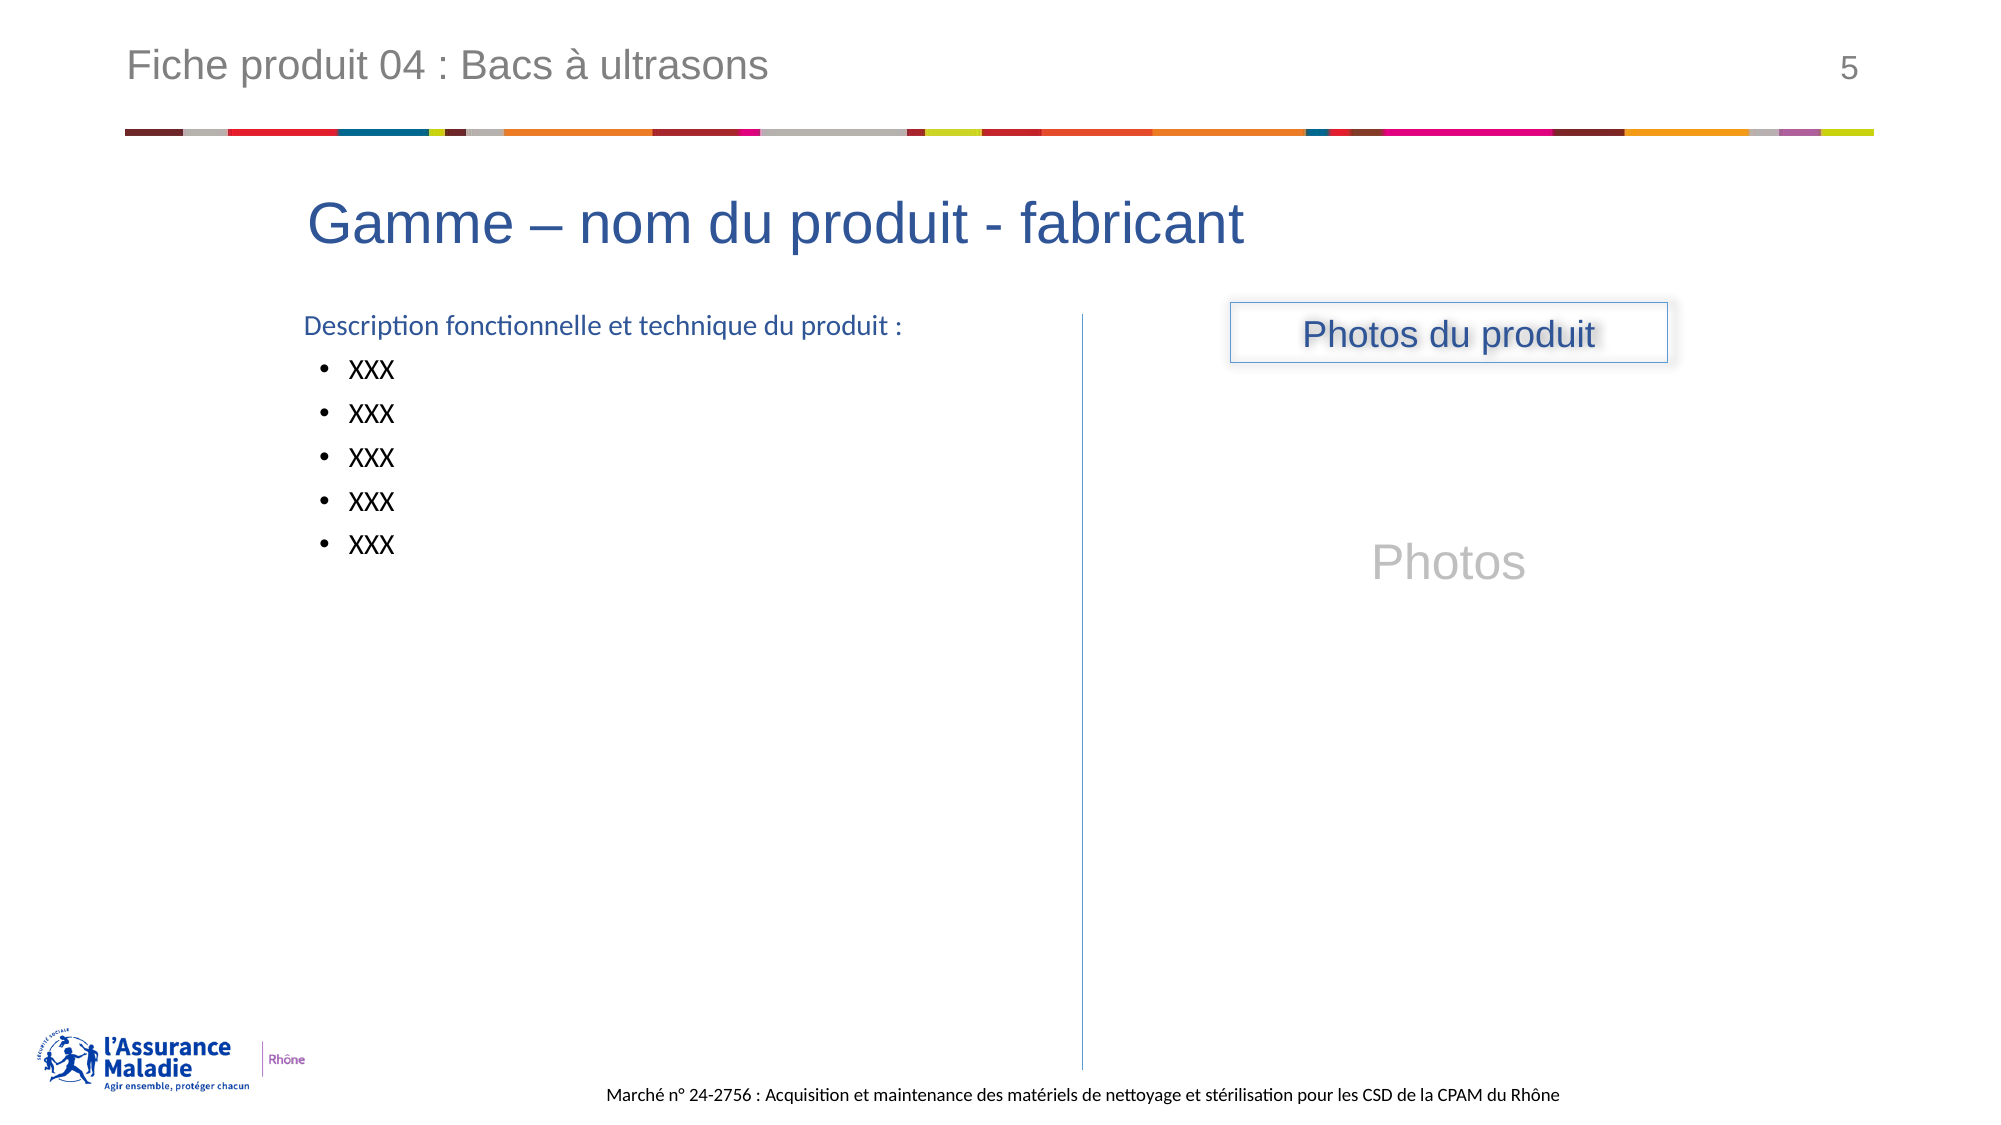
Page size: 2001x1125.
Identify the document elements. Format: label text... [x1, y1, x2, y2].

picture [10, 1002, 314, 1115]
text_box Photos [1250, 522, 1647, 597]
list Gamme – nom du produit - fabricant [291, 172, 1711, 278]
text_box Photos du produit [1230, 302, 1668, 363]
picture [428, 129, 1308, 136]
list Description fonctionnelle et technique du produit : XXX XXX XXX XXX XXX [289, 302, 1024, 882]
title Fiche produit 04 : Bacs à ultrasons [126, 19, 1615, 114]
picture [1327, 129, 1874, 136]
slide_number 5 [1756, 19, 1874, 114]
picture [125, 129, 340, 136]
text_box Marché n° 24-2756 : Acquisition et maintenance des matériels de nettoyage et stérilisation pour les CSD de la CPAM du Rhône [314, 1074, 1893, 1113]
